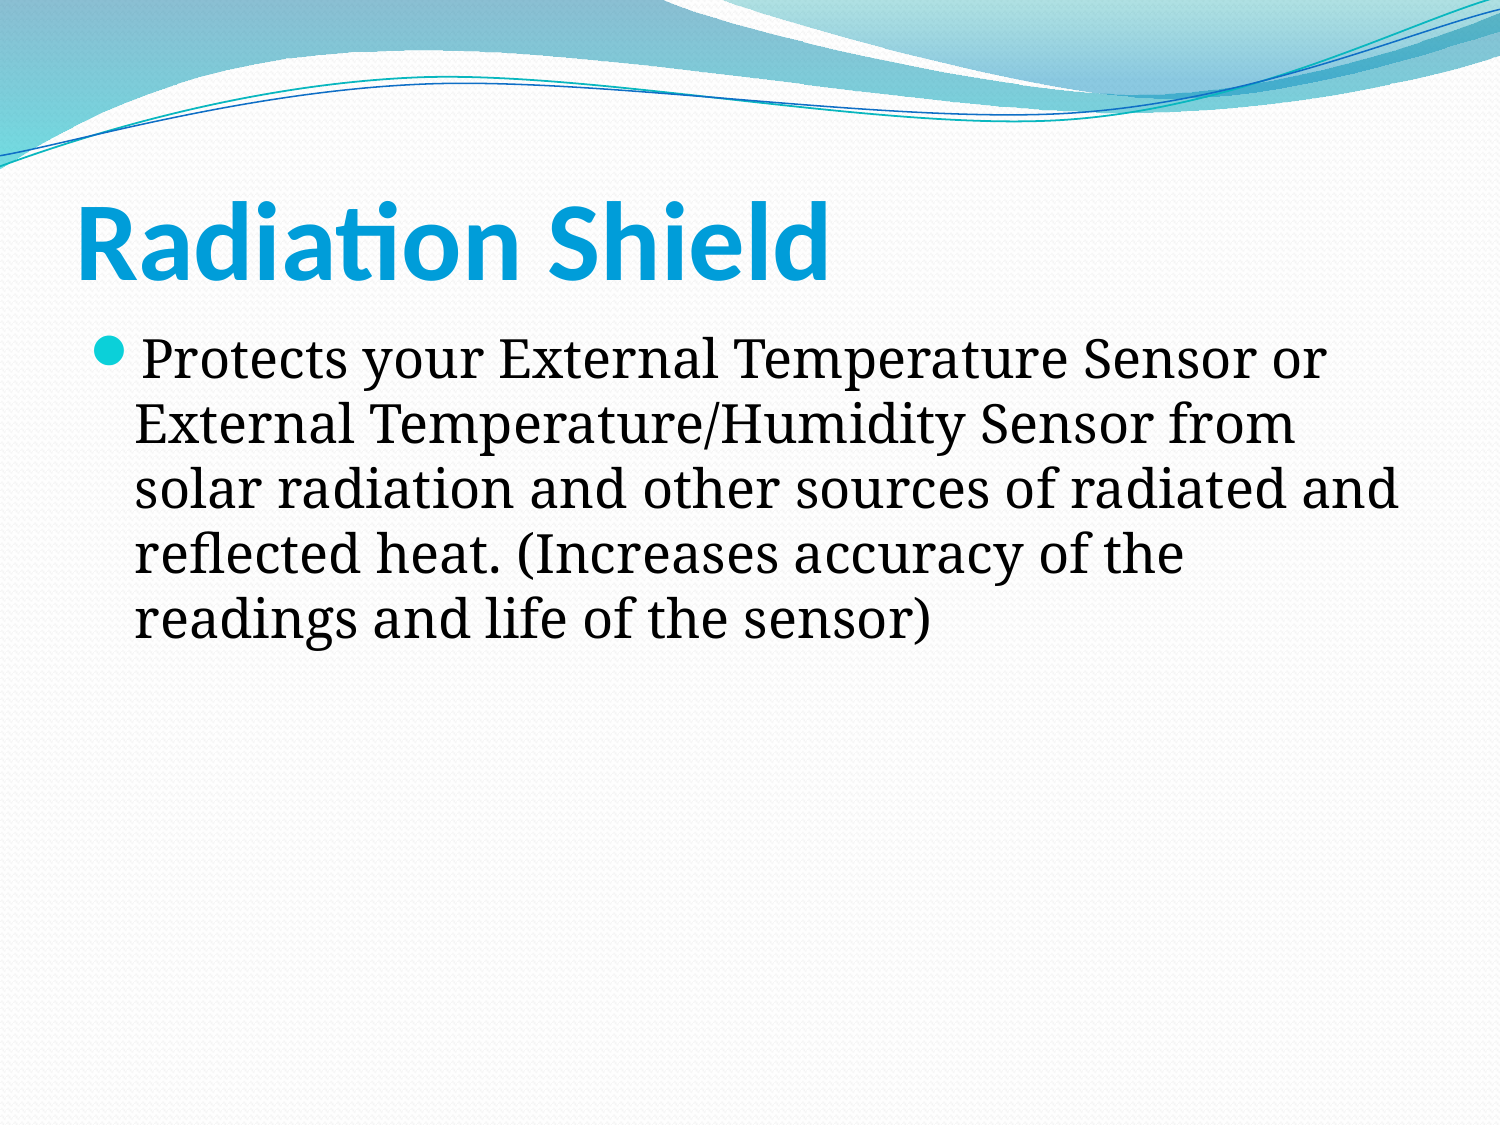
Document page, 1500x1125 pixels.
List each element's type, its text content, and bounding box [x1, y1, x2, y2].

title Radiation Shield [75, 115, 1425, 303]
list Protects your External Temperature Sensor or External Temperature/Humidity Sensor from solar radiation and other sources of radiated and reflected heat. (Increases accuracy of the readings and life of the sensor) [75, 317, 1425, 1038]
